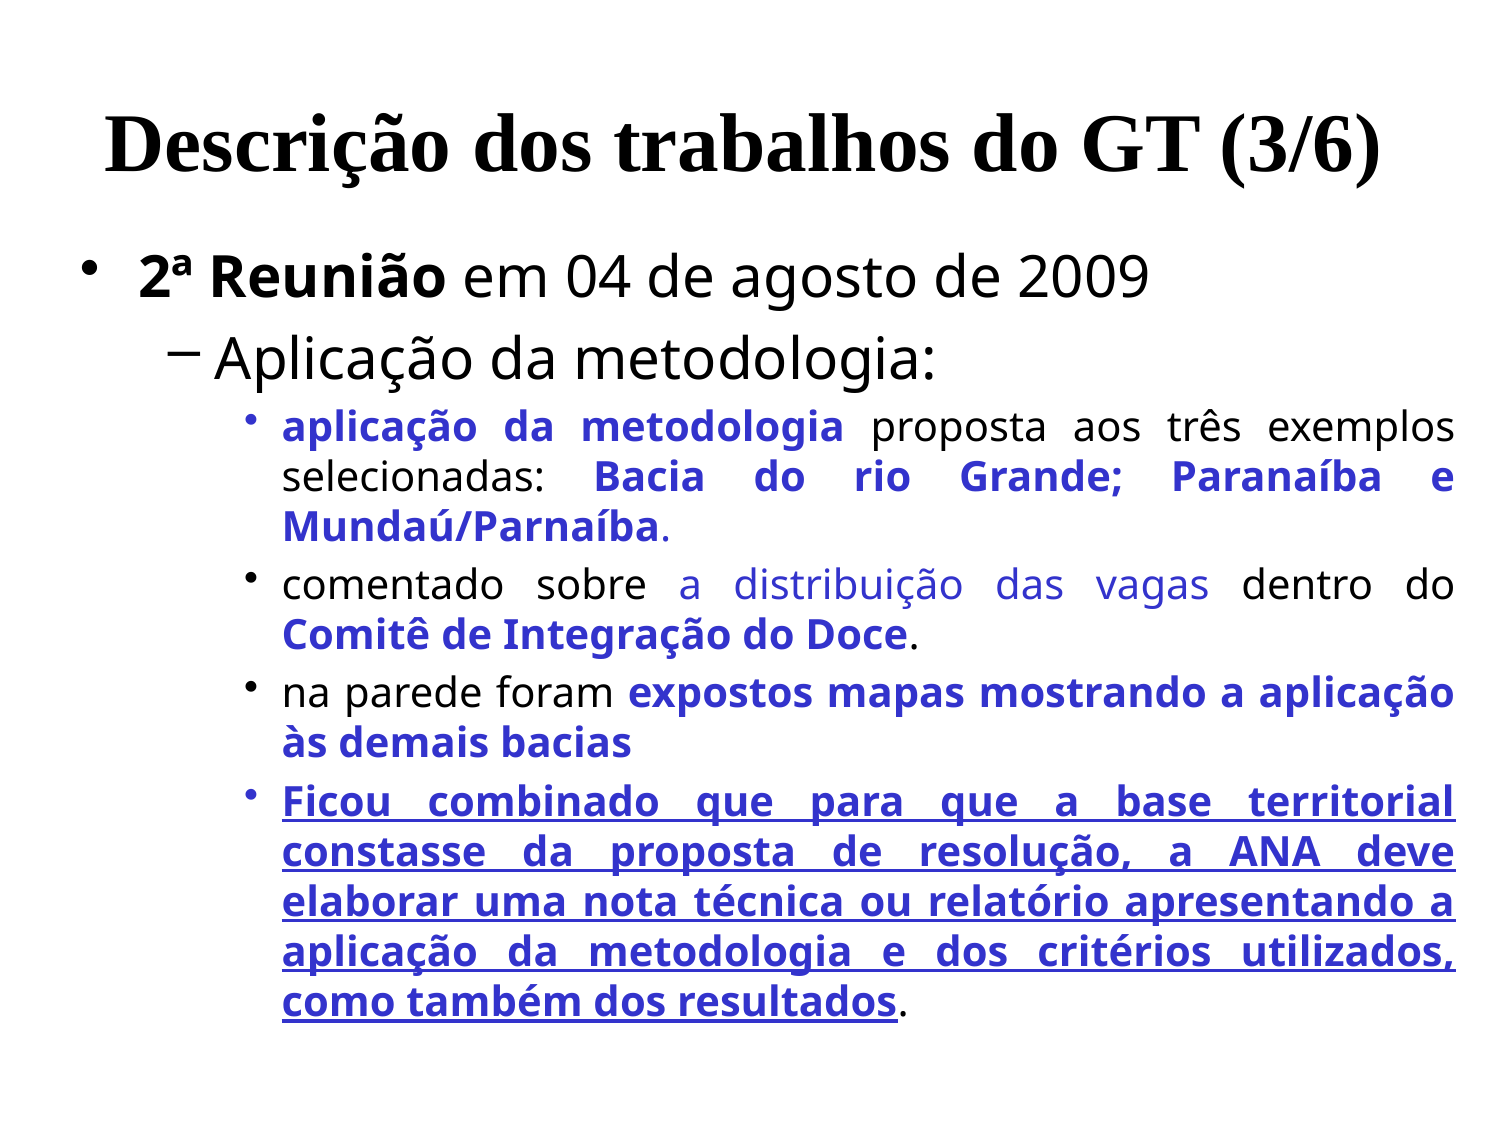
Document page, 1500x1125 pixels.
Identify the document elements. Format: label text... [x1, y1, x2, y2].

list 2ª Reunião em 04 de agosto de 2009 Aplicação da metodologia: aplicação da metodologia proposta aos três exemplos selecionadas: Bacia do rio Grande; Paranaíba e Mundaú/Parnaíba. comentado sobre a distribuição das vagas dentro do Comitê de Integração do Doce. na parede foram expostos mapas mostrando a aplicação às demais bacias Ficou combinado que para que a base territorial constasse da proposta de resolução, a ANA deve elaborar uma nota técnica ou relatório apresentando a aplicação da metodologia e dos critérios utilizados, como também dos resultados. [64, 231, 1471, 1095]
title Descrição dos trabalhos do GT (3/6) [29, 89, 1460, 187]
